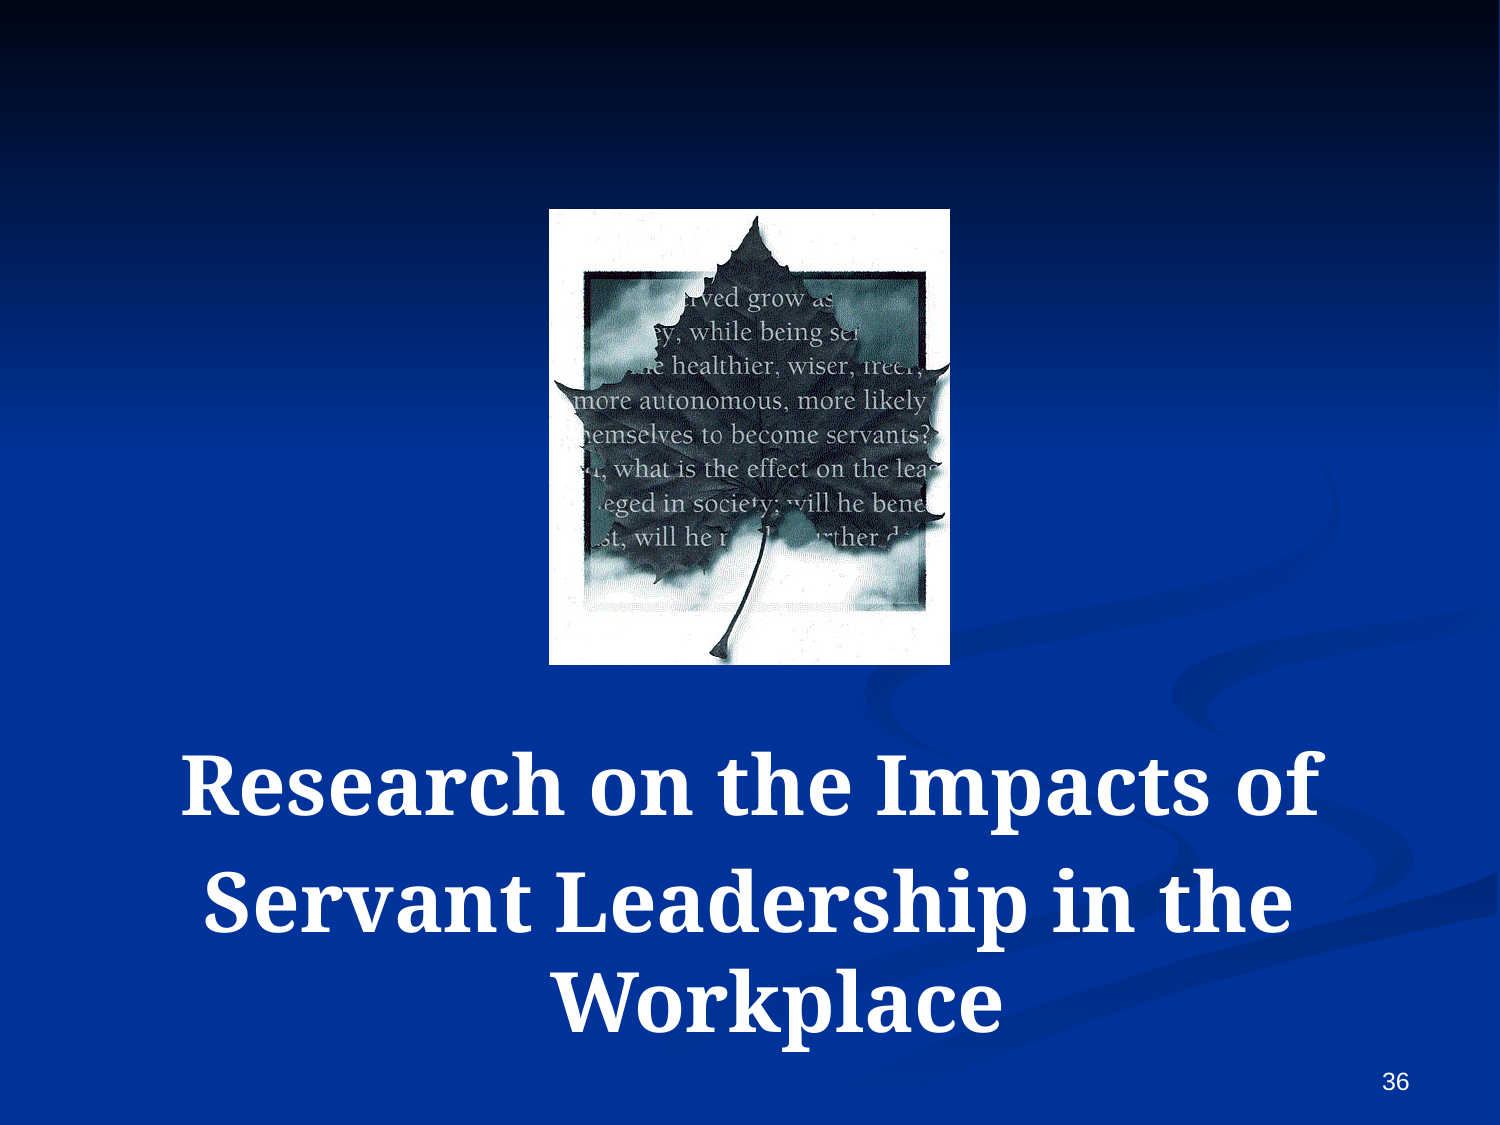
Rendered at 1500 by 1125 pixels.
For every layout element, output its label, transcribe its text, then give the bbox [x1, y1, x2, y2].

picture [549, 209, 950, 666]
list Research on the Impacts of Servant Leadership in the Workplace [74, 724, 1426, 968]
slide_number 36 [1074, 1024, 1426, 1104]
